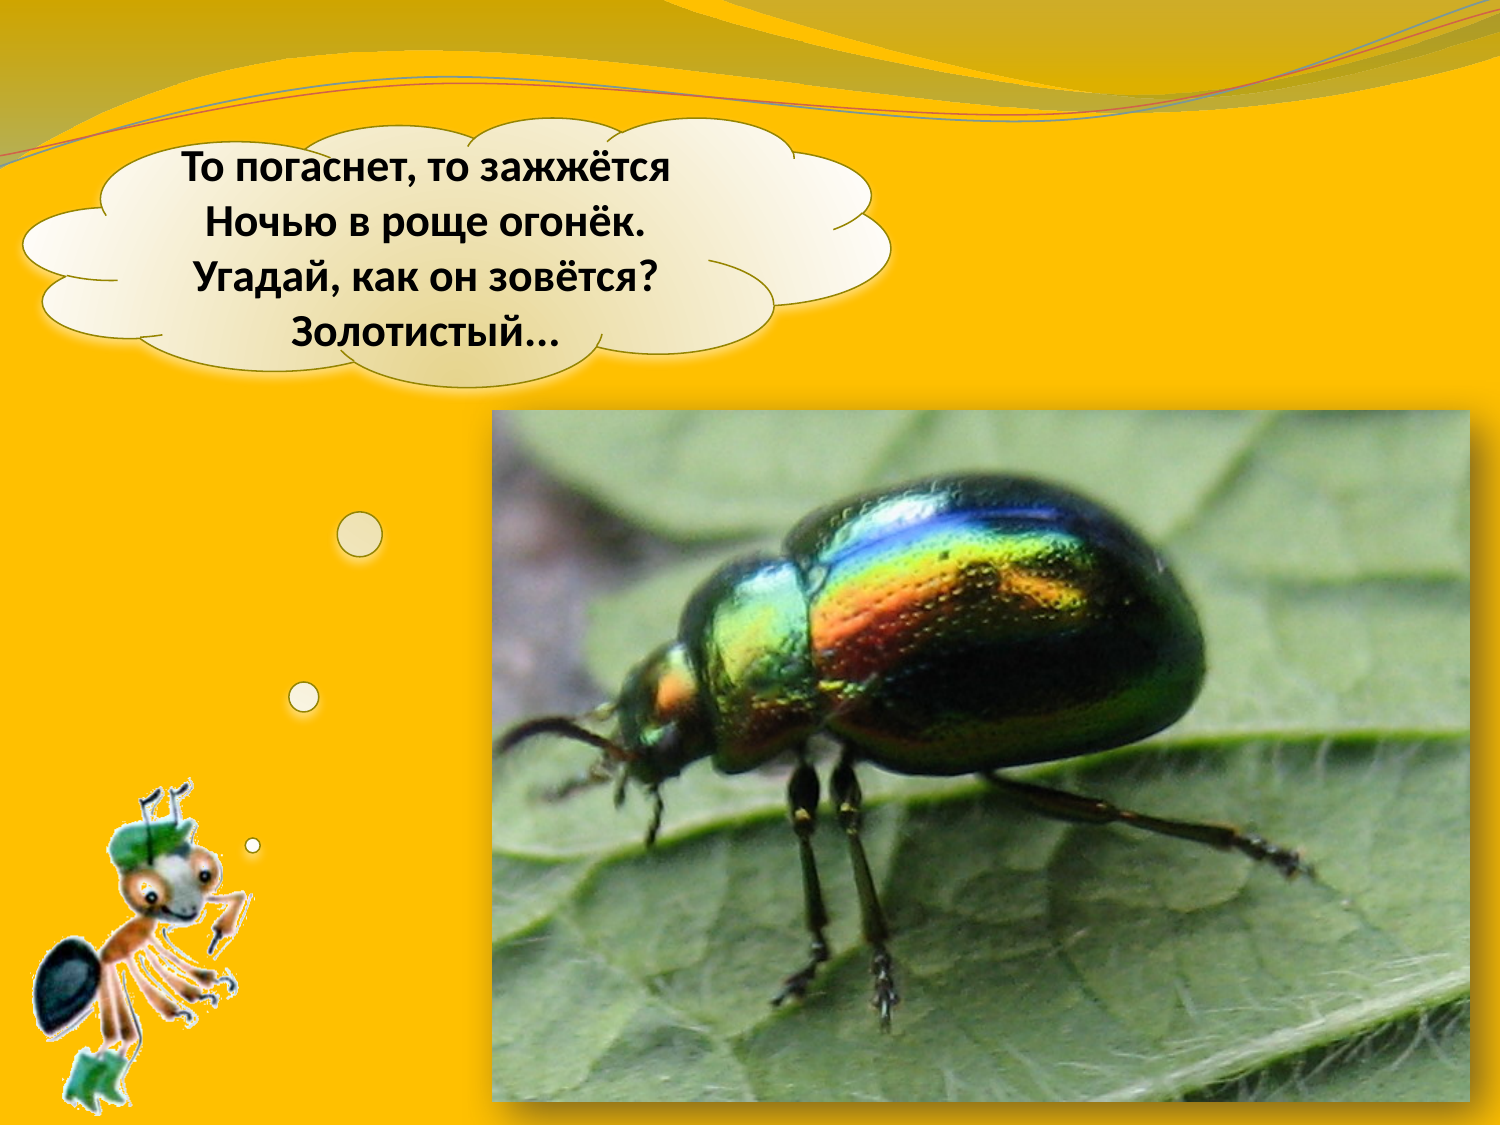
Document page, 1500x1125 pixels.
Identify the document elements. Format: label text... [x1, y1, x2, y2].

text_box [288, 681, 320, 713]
text_box То погаснет, то зажжётся Ночью в роще огонёк. Угадай, как он зовётся? Золотистый... [21, 117, 892, 389]
picture [23, 773, 255, 1125]
text_box То погаснет, то зажжётся Ночью в роще огонёк. Угадай, как он зовётся? Золотистый... [336, 511, 383, 558]
picture [491, 409, 1471, 1102]
